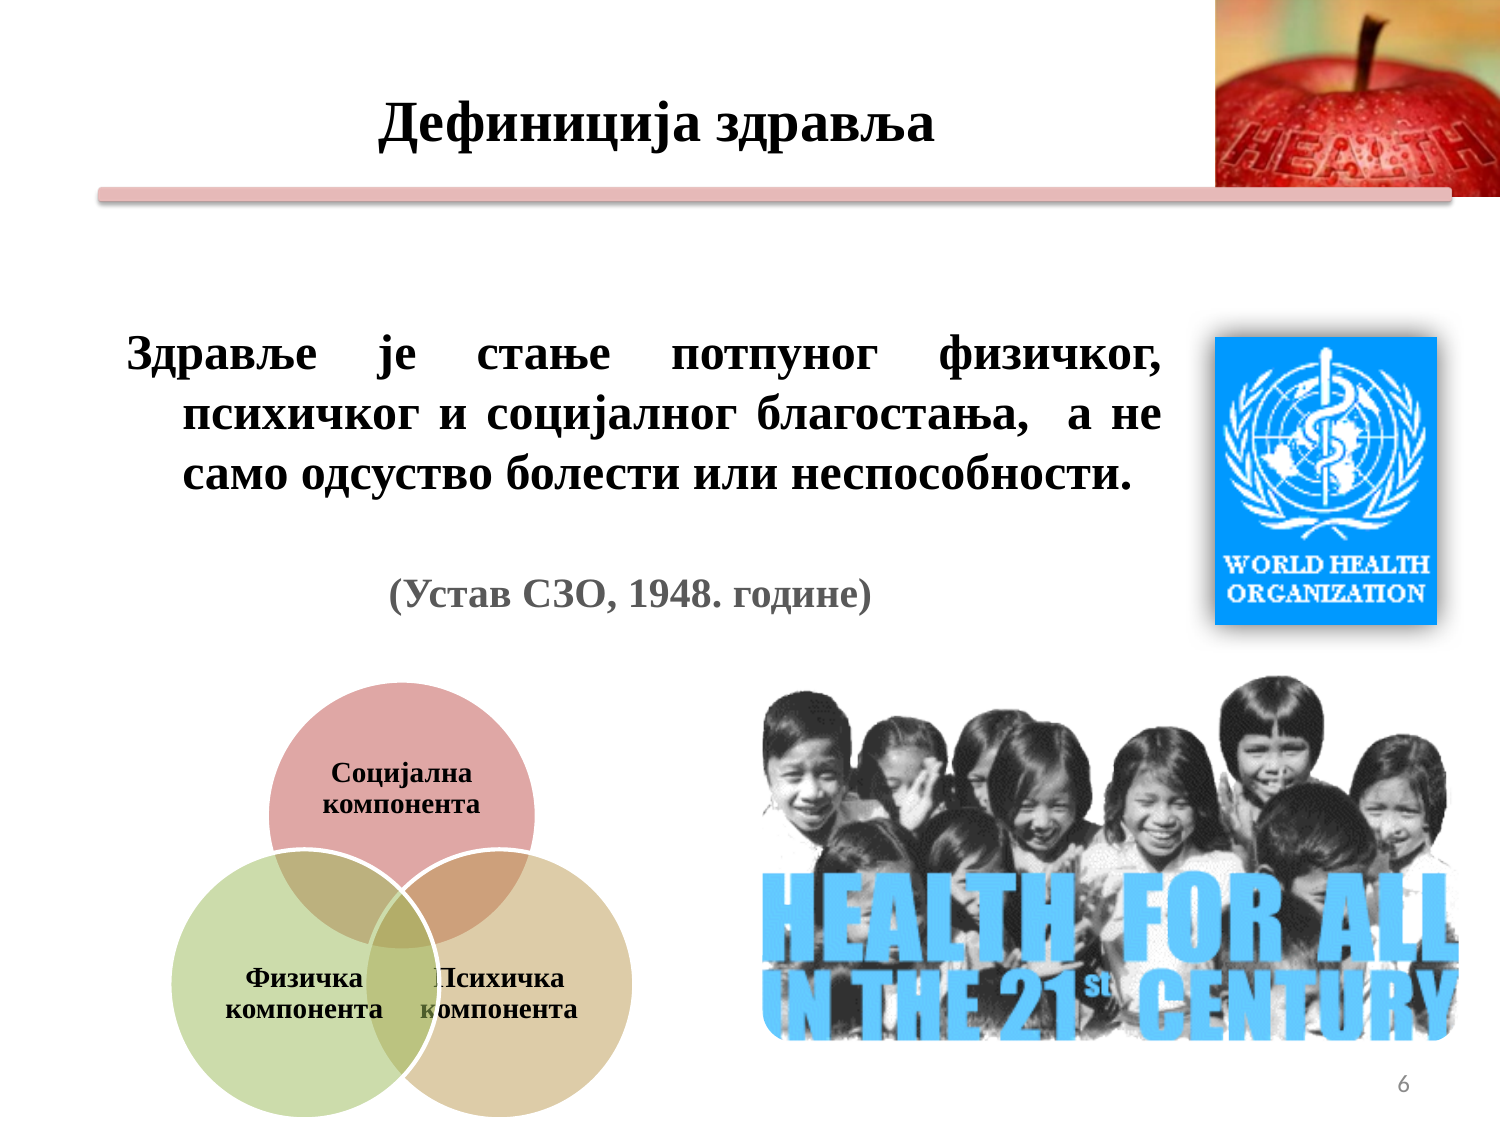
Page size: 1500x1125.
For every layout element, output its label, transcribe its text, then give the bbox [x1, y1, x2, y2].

picture [91, 0, 1500, 213]
picture [763, 674, 1459, 1043]
list Здравље је стање потпуног физичког, психичког и социјалног благостања, а не само одсуство болести или неспособности. (Устав СЗО, 1948. године) [112, 312, 1176, 646]
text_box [41, 674, 763, 1125]
slide_number 6 [1299, 1052, 1425, 1113]
picture [1215, 337, 1437, 626]
title Дефиниција здравља [102, 30, 1210, 182]
